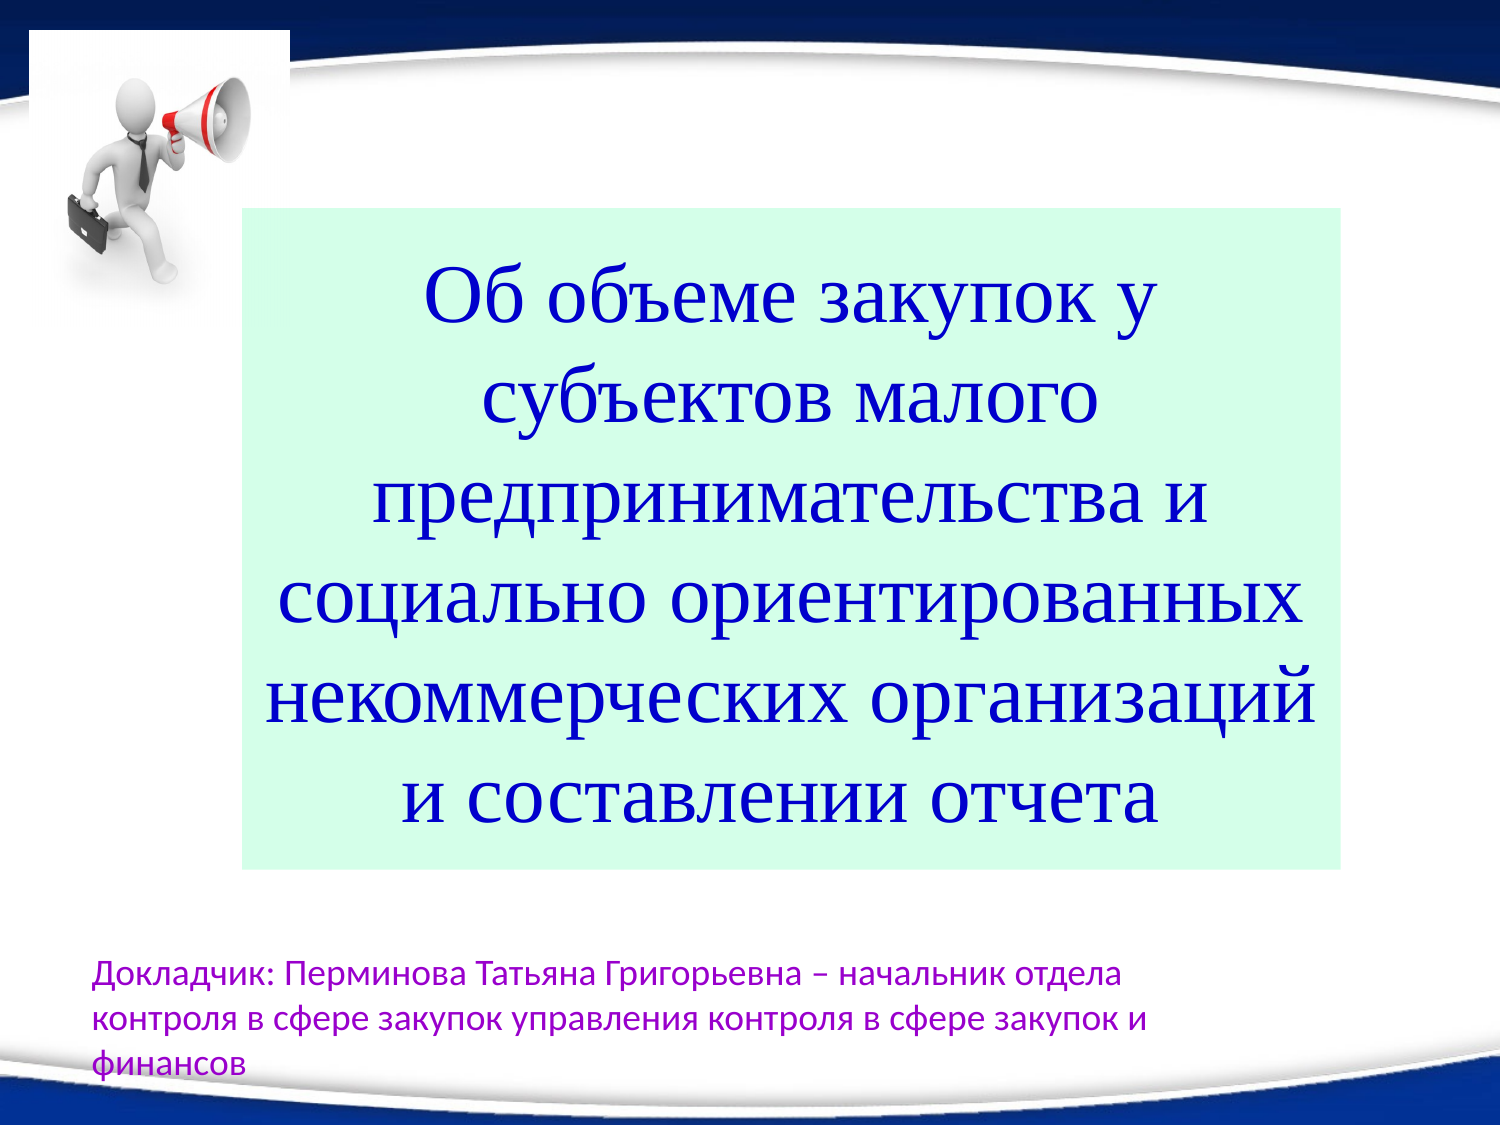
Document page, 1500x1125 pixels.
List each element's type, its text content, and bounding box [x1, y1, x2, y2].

picture [0, 0, 1500, 1125]
title Об объеме закупок у субъектов малого предпринимательства и социально ориентированных некоммерческих организаций и составлении отчета [242, 208, 1341, 870]
subtitle Докладчик: Перминова Татьяна Григорьевна – начальник отдела контроля в сфере закупок управления контроля в сфере закупок и финансов [76, 940, 1275, 1059]
